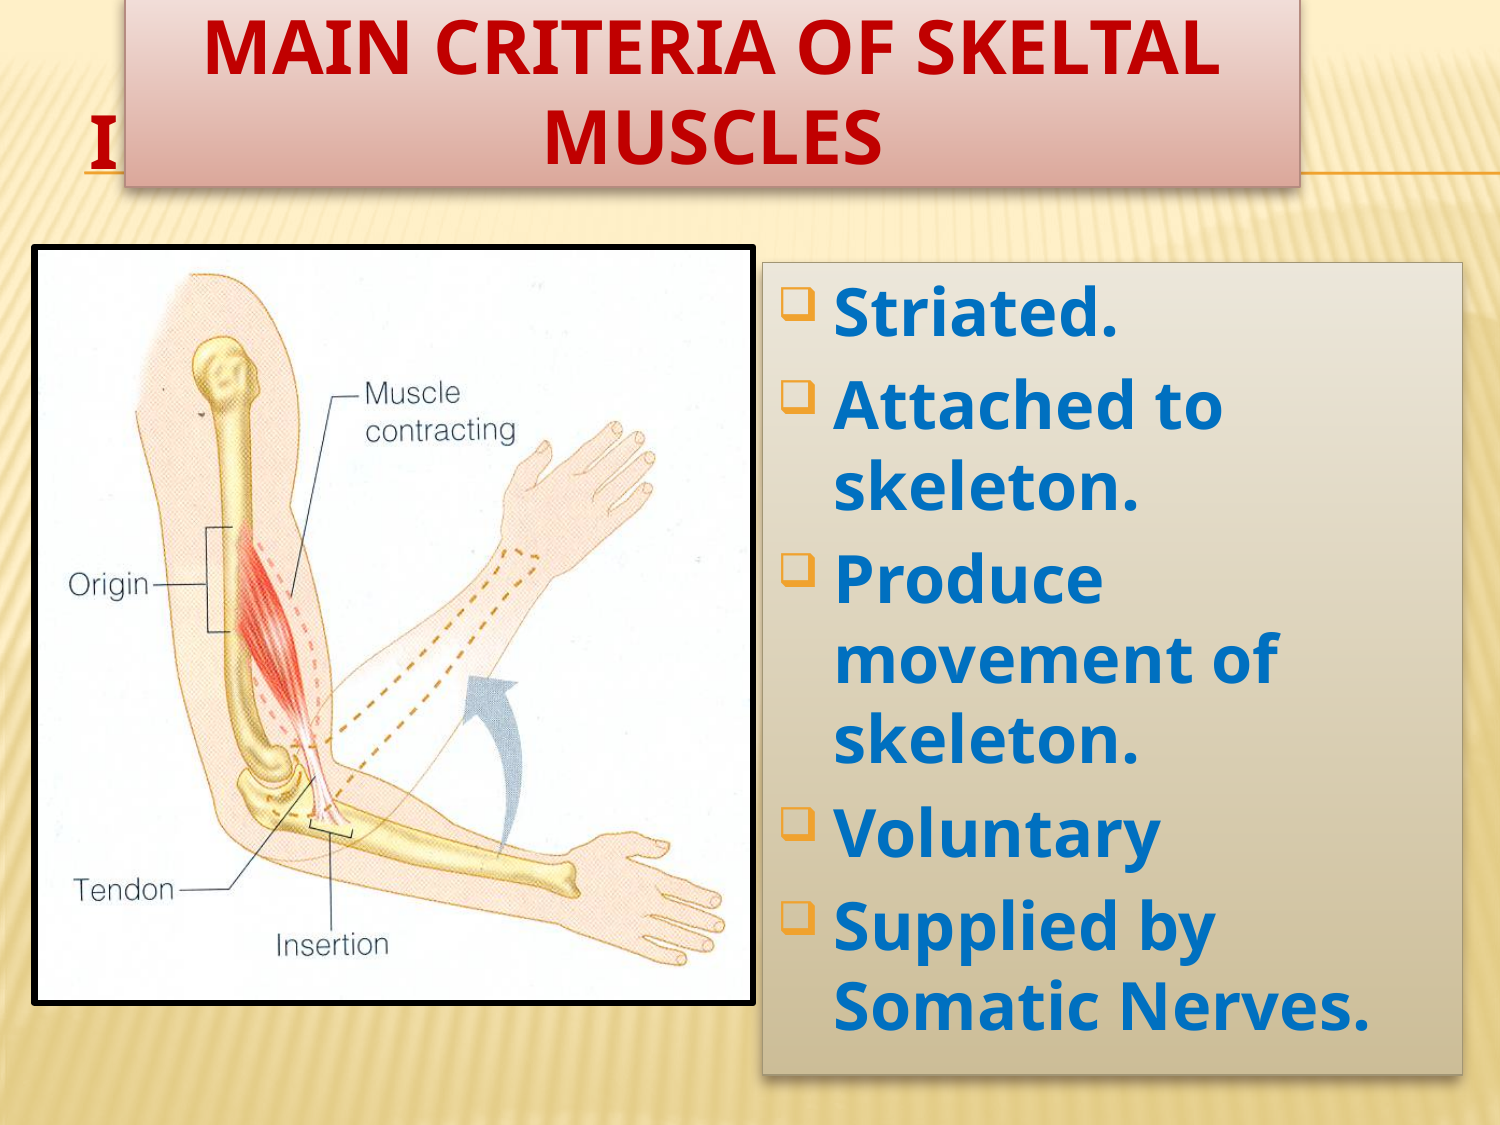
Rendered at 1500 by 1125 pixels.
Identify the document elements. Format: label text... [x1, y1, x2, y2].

title I [75, 45, 1425, 233]
text_box MAIN CRITERIA OF SKELTAL MUSCLES [124, 0, 1301, 188]
list Striated. Attached to skeleton. Produce movement of skeleton. Voluntary Supplied by Somatic Nerves. [762, 262, 1463, 1076]
picture [37, 249, 751, 1001]
